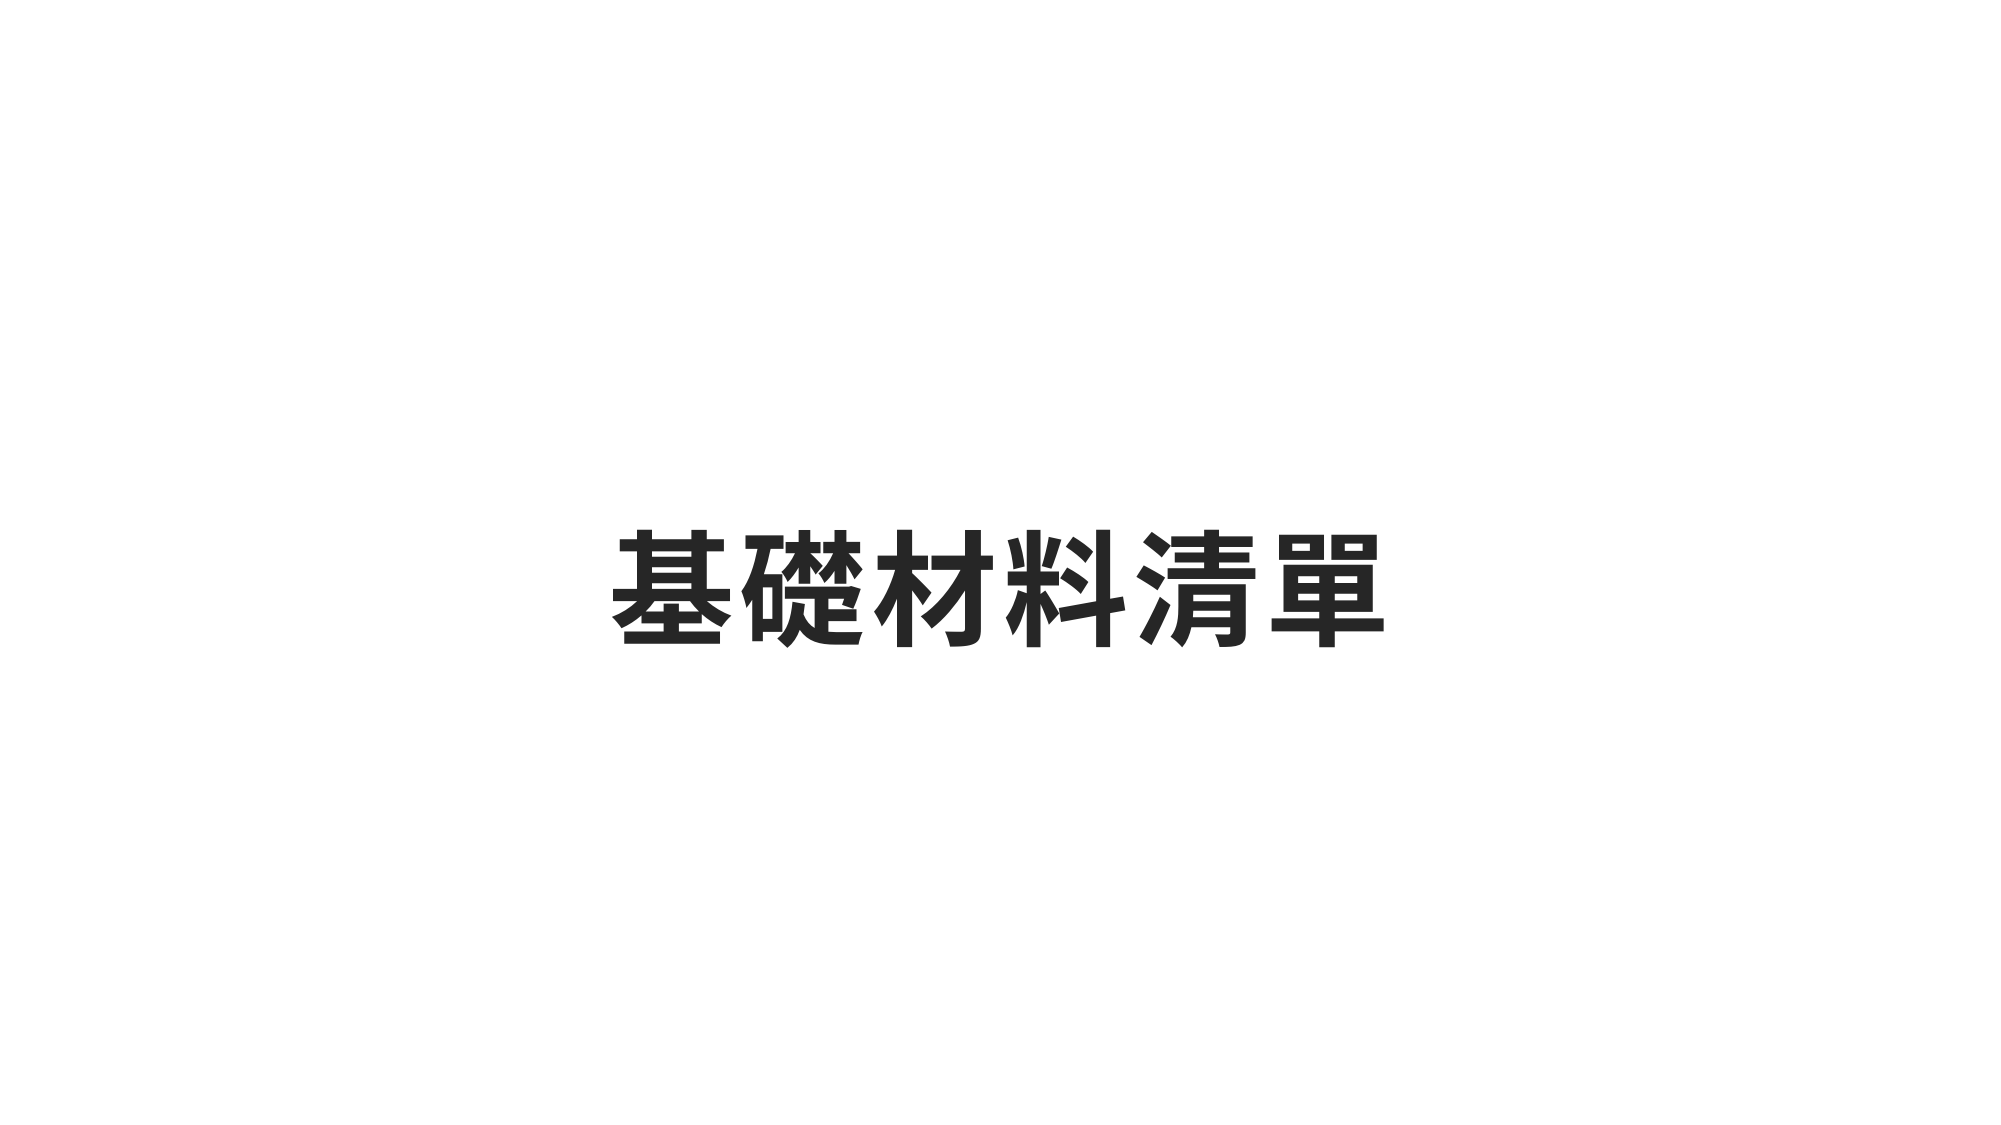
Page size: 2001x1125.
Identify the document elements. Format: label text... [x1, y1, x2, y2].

title 基礎材料清單 [196, 455, 1805, 670]
